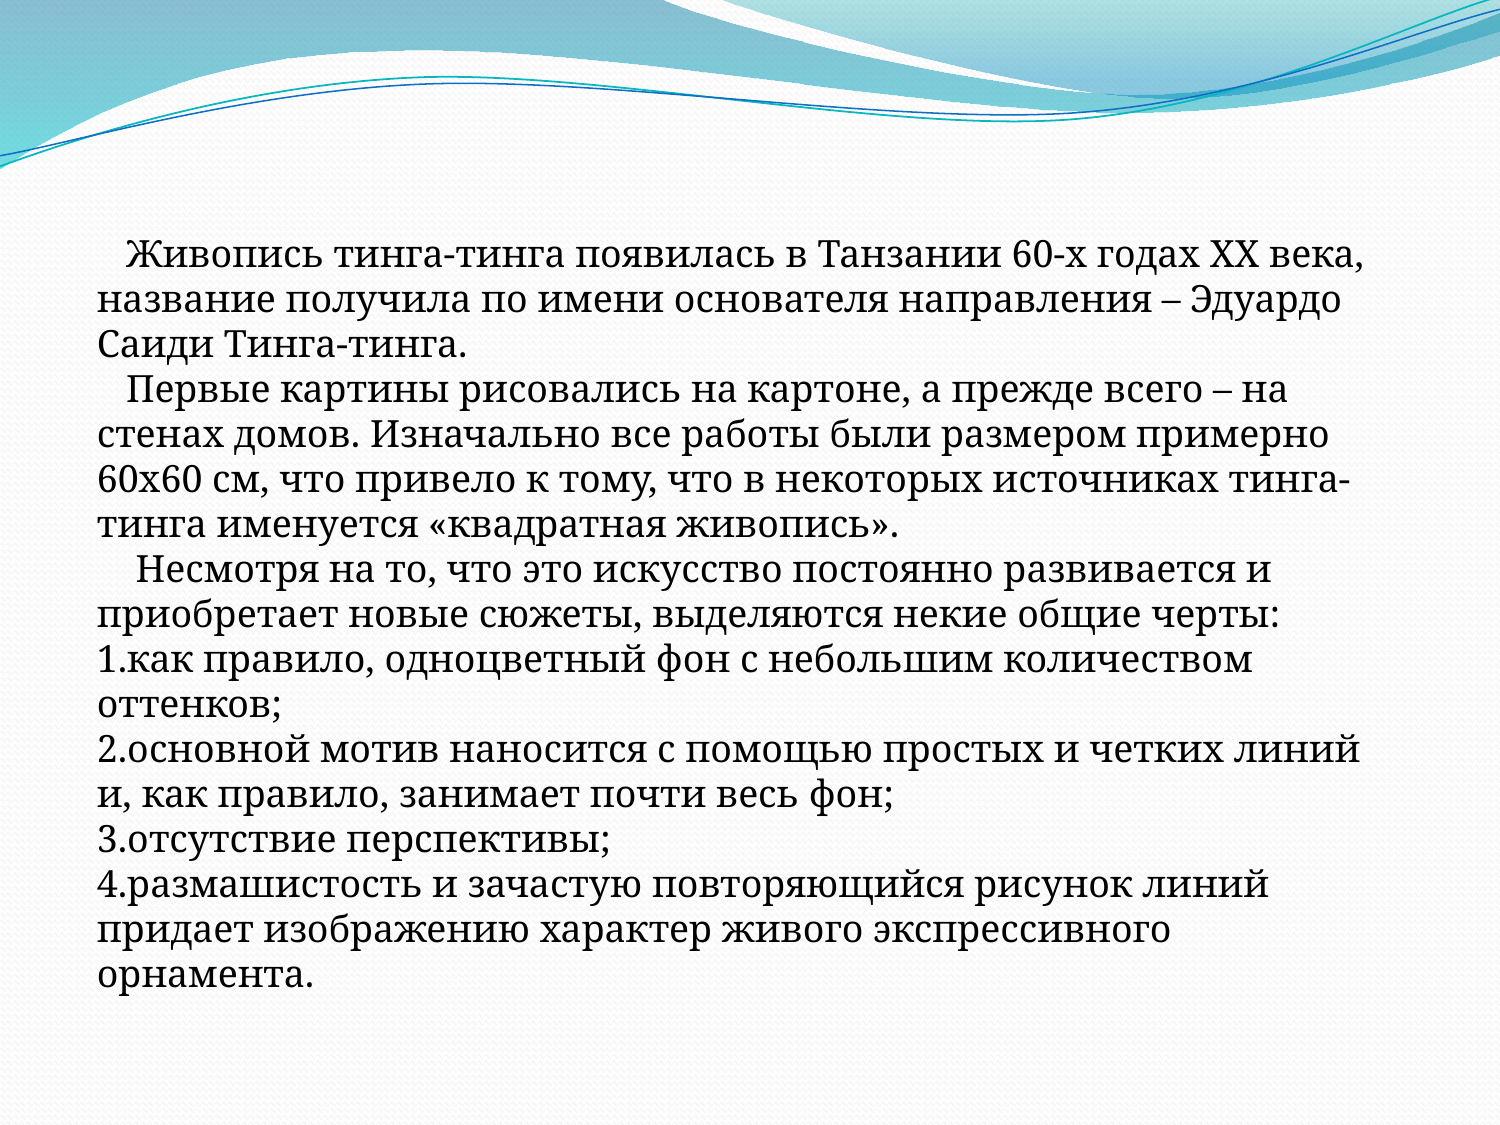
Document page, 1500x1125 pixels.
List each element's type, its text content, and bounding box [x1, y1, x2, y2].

text_box Живопись тинга-тинга появилась в Танзании 60-х годах ХХ века, название получила по имени основателя направления – Эдуардо Саиди Тинга-тинга. Первые картины рисовались на картоне, а прежде всего – на стенах домов. Изначально все работы были размером примерно 60х60 см, что привело к тому, что в некоторых источниках тинга-тинга именуется «квадратная живопись». Несмотря на то, что это искусство постоянно развивается и приобретает новые сюжеты, выделяются некие общие черты: 1.как правило, одноцветный фон с небольшим количеством оттенков; 2.основной мотив наносится с помощью простых и четких линий и, как правило, занимает почти весь фон; 3.отсутствие перспективы; 4.размашистость и зачастую повторяющийся рисунок линий придает изображению характер живого экспрессивного орнамента. [82, 222, 1395, 1003]
